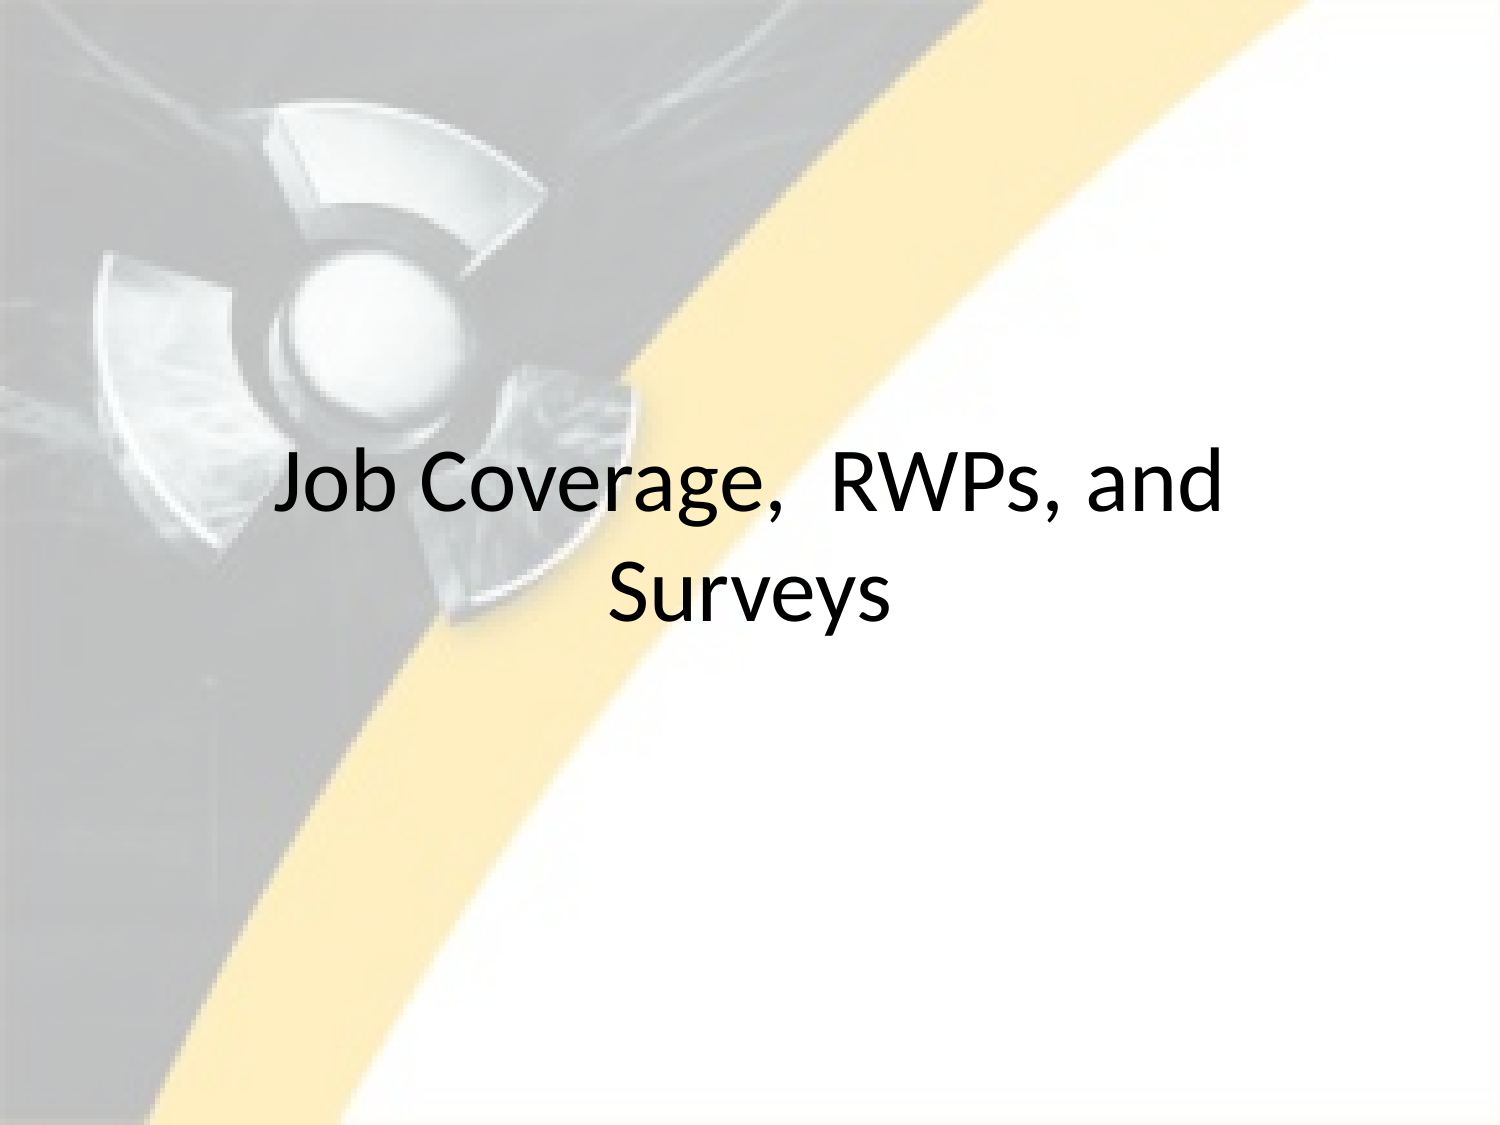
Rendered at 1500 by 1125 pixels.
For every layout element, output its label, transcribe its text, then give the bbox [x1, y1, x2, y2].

title Job Coverage, RWPs, and Surveys [112, 408, 1388, 650]
